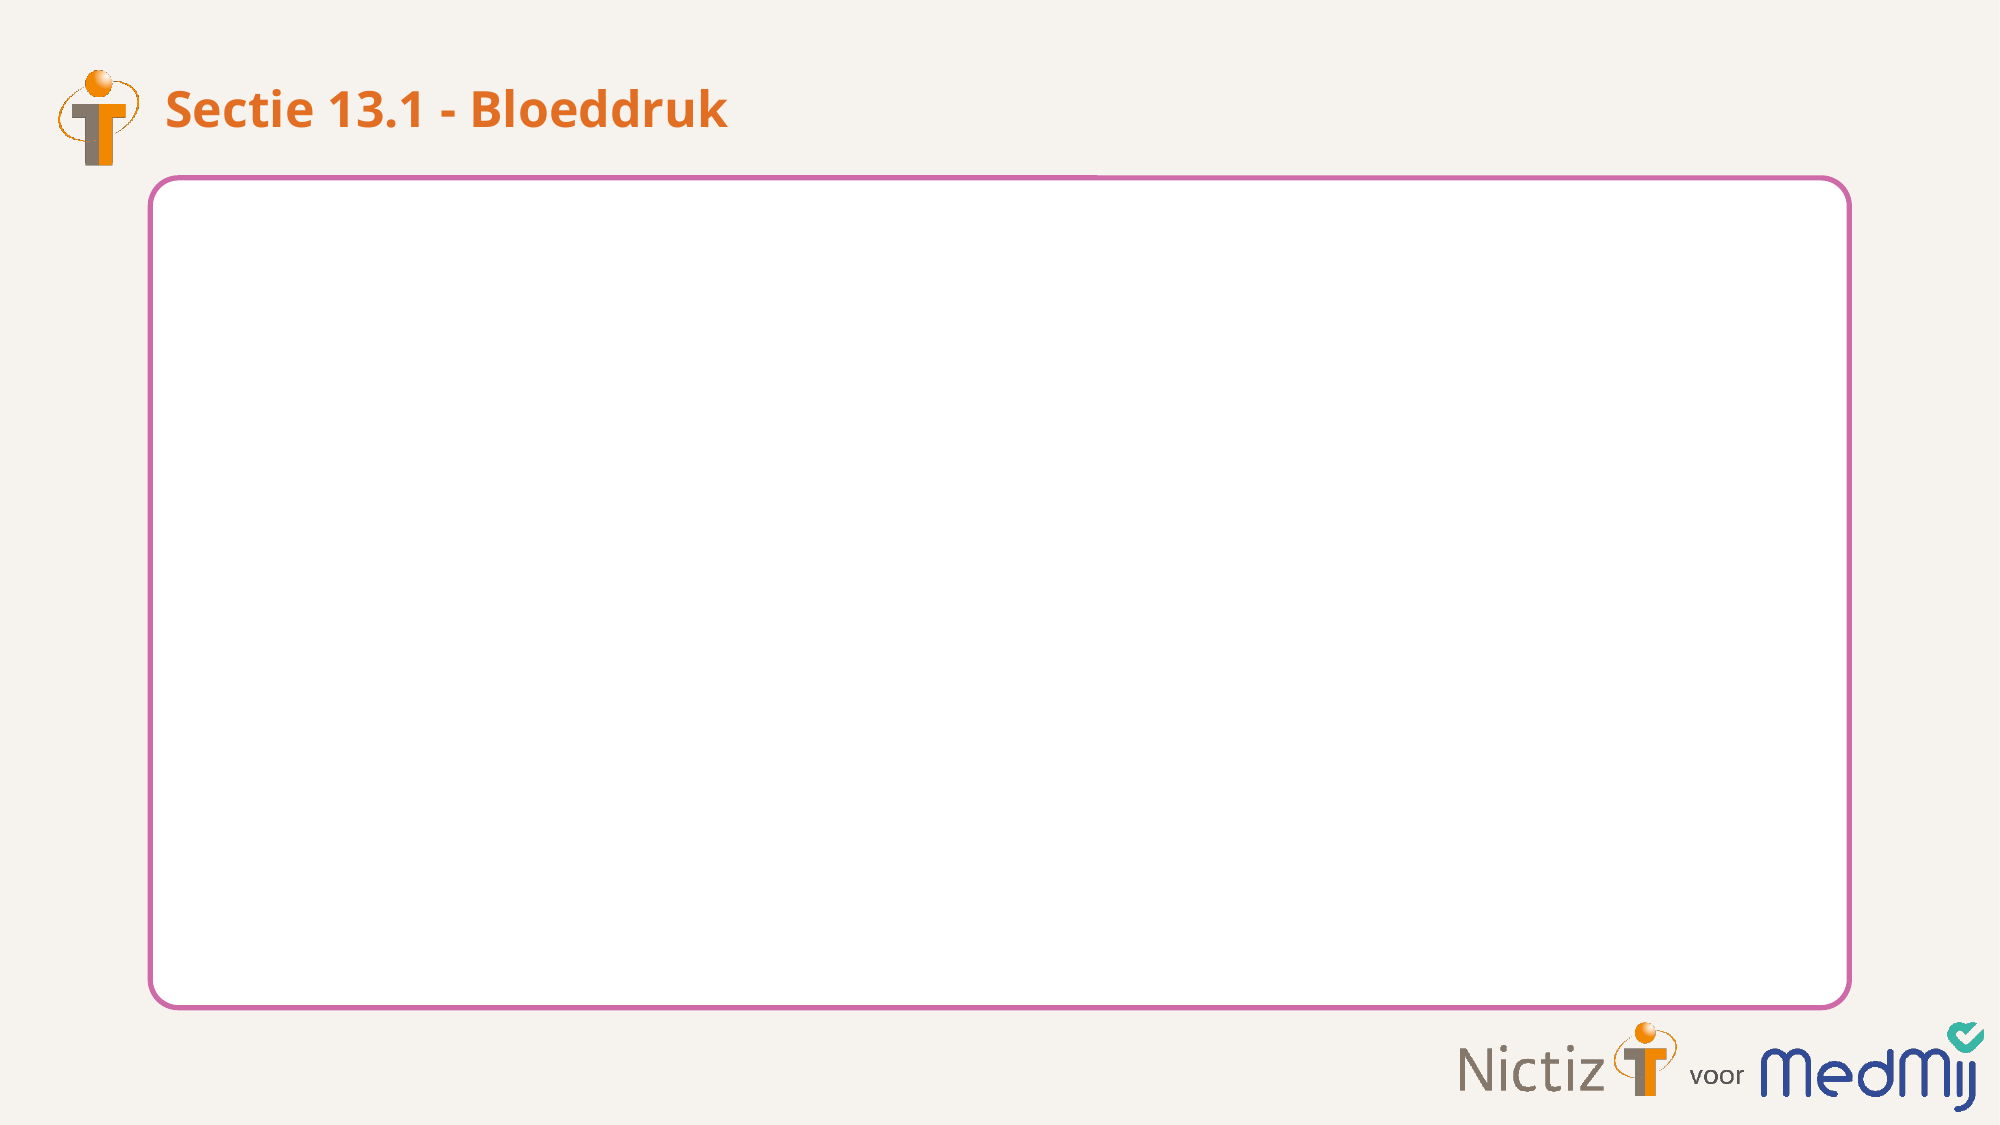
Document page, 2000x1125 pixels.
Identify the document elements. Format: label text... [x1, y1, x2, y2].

title Sectie 13.1 - Bloeddruk [150, 76, 1850, 165]
picture [50, 66, 151, 187]
picture [1457, 1019, 1988, 1113]
